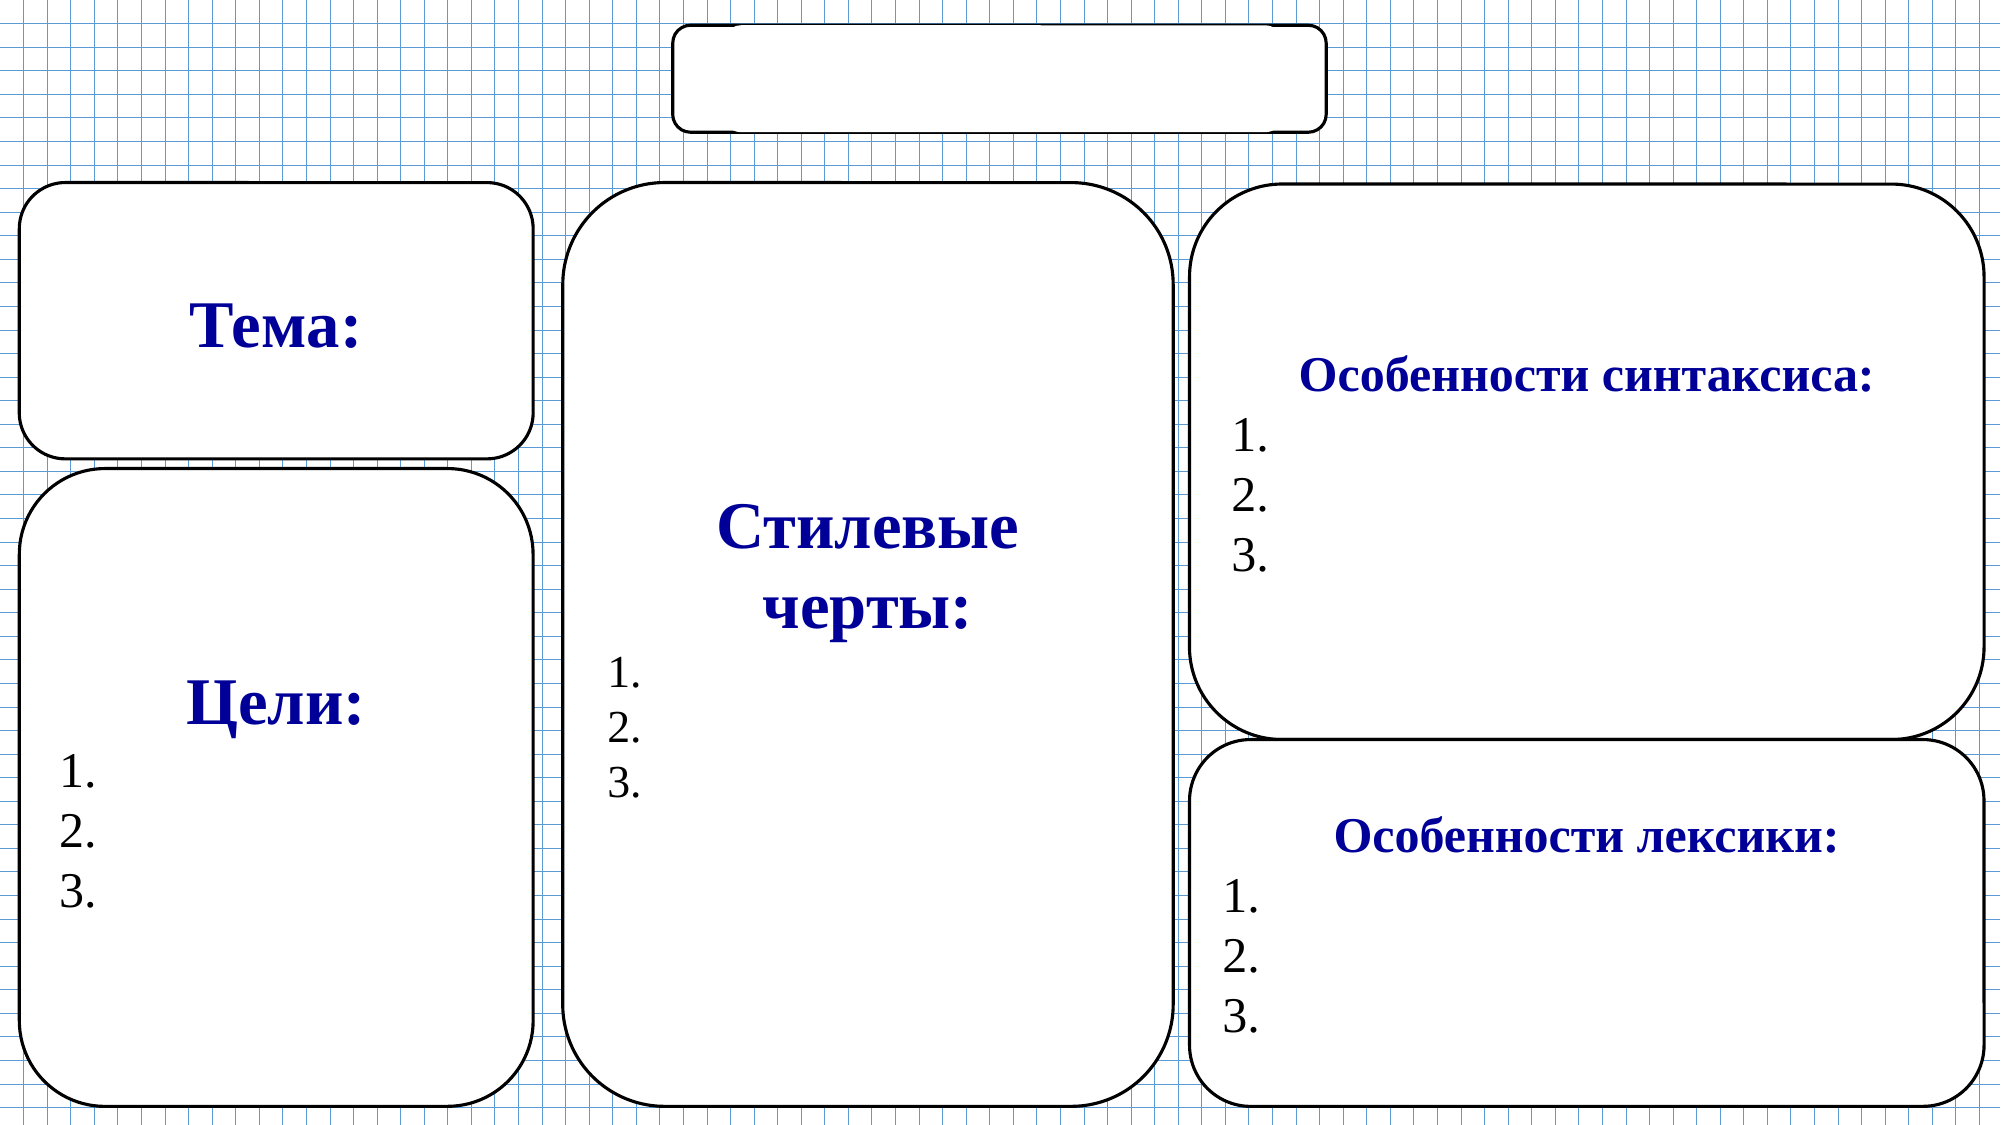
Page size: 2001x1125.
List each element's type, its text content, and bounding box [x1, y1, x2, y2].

text_box Тема: [18, 181, 535, 460]
text_box Особенности синтаксиса: 1. 2. 3. [1188, 182, 1986, 738]
text_box Научный стиль [671, 24, 738, 134]
text_box Стилевые черты: 1. 2. 3. [561, 181, 1175, 1108]
text_box Научный стиль [1268, 24, 1328, 134]
text_box Особенности лексики: 1. 2. 3. [1188, 738, 1986, 1108]
text_box Цели: 1. 2. 3. [18, 467, 535, 1108]
text_box [722, 24, 1285, 134]
